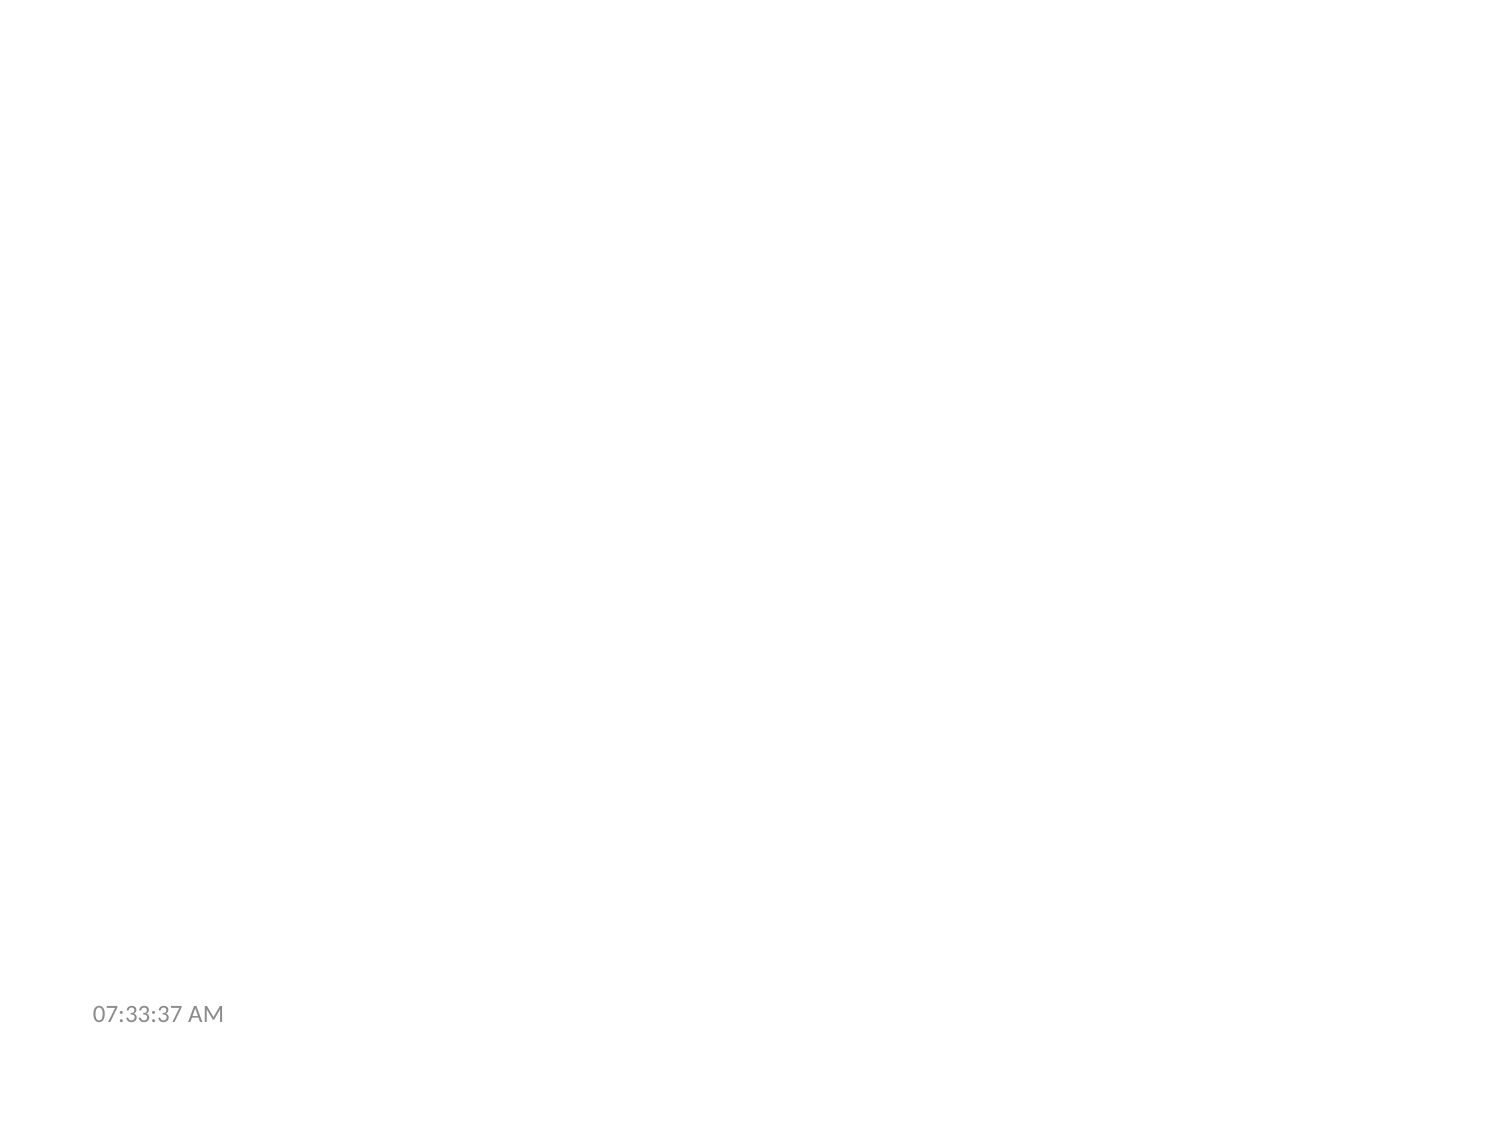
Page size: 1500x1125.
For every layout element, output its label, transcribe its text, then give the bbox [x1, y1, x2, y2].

text_box 3:35:09 PM [77, 982, 428, 1043]
